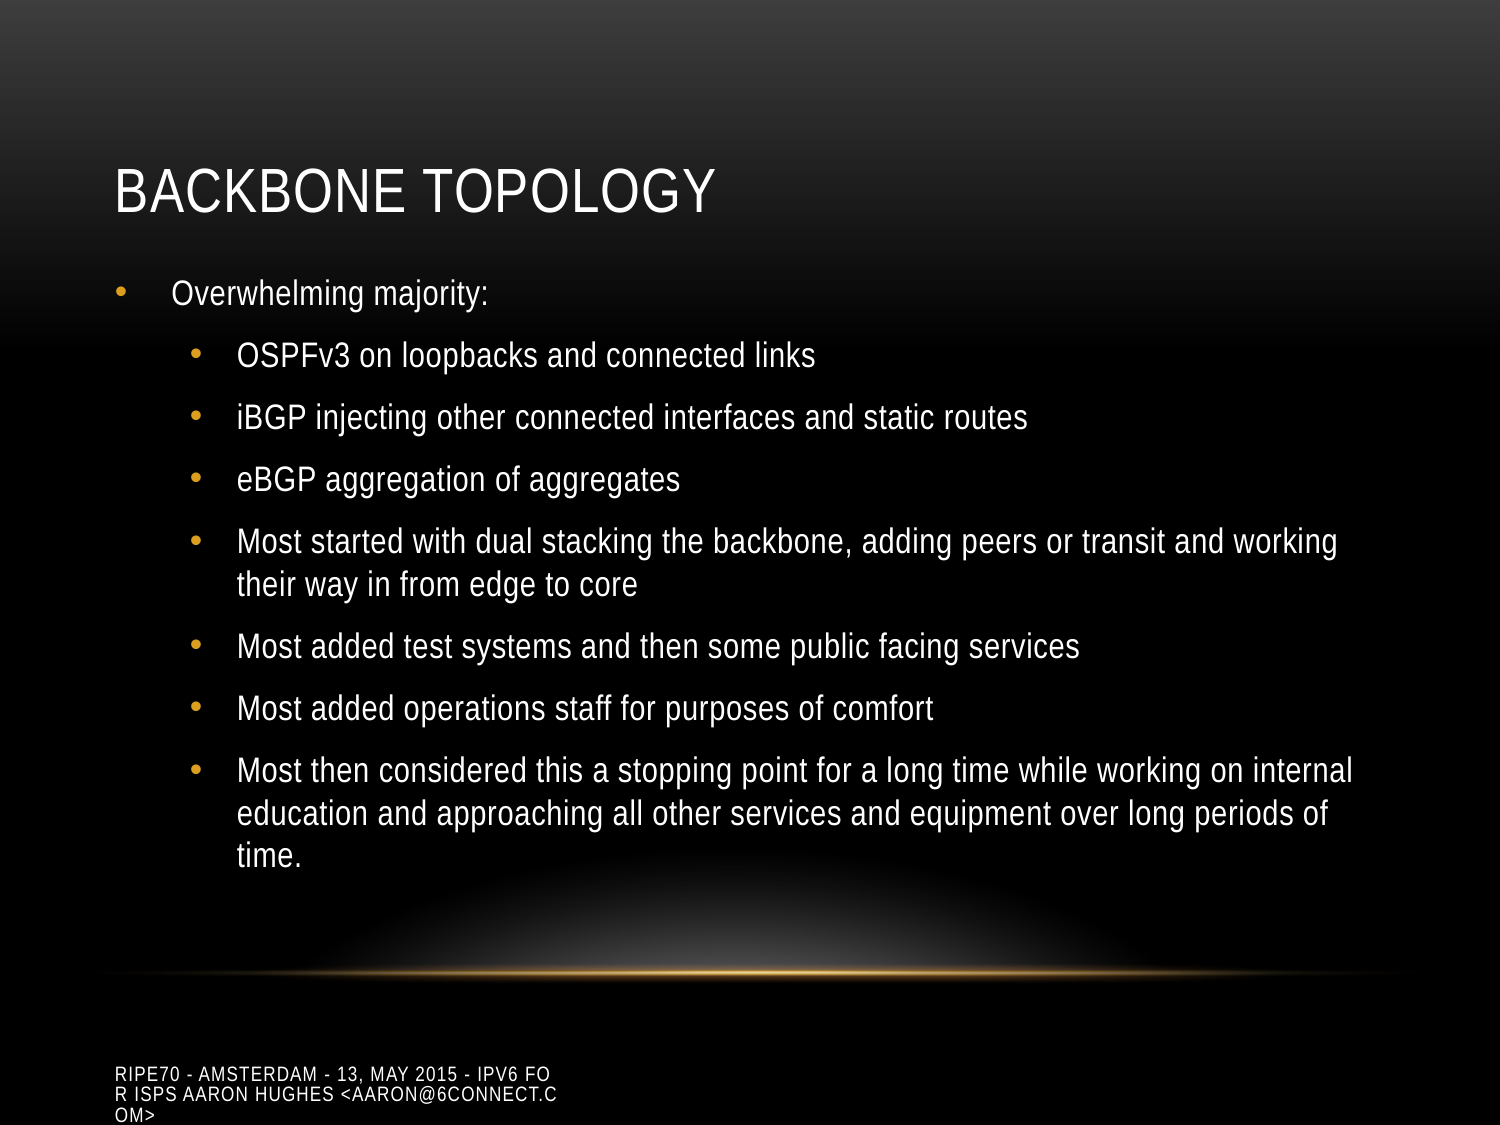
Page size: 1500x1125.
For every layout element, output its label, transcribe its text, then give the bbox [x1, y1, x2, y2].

list Overwhelming majority: OSPFv3 on loopbacks and connected links iBGP injecting other connected interfaces and static routes eBGP aggregation of aggregates Most started with dual stacking the backbone, adding peers or transit and working their way in from edge to core Most added test systems and then some public facing services Most added operations staff for purposes of comfort Most then considered this a stopping point for a long time while working on internal education and approaching all other services and equipment over long periods of time. [99, 262, 1400, 938]
picture [0, 0, 1500, 1125]
footer RIPE70 - Amsterdam - 13, May 2015 - IPv6 for ISPs Aaron Hughes <aaron@6connect.com> [99, 1042, 575, 1103]
title Backbone topology [99, 45, 1400, 233]
